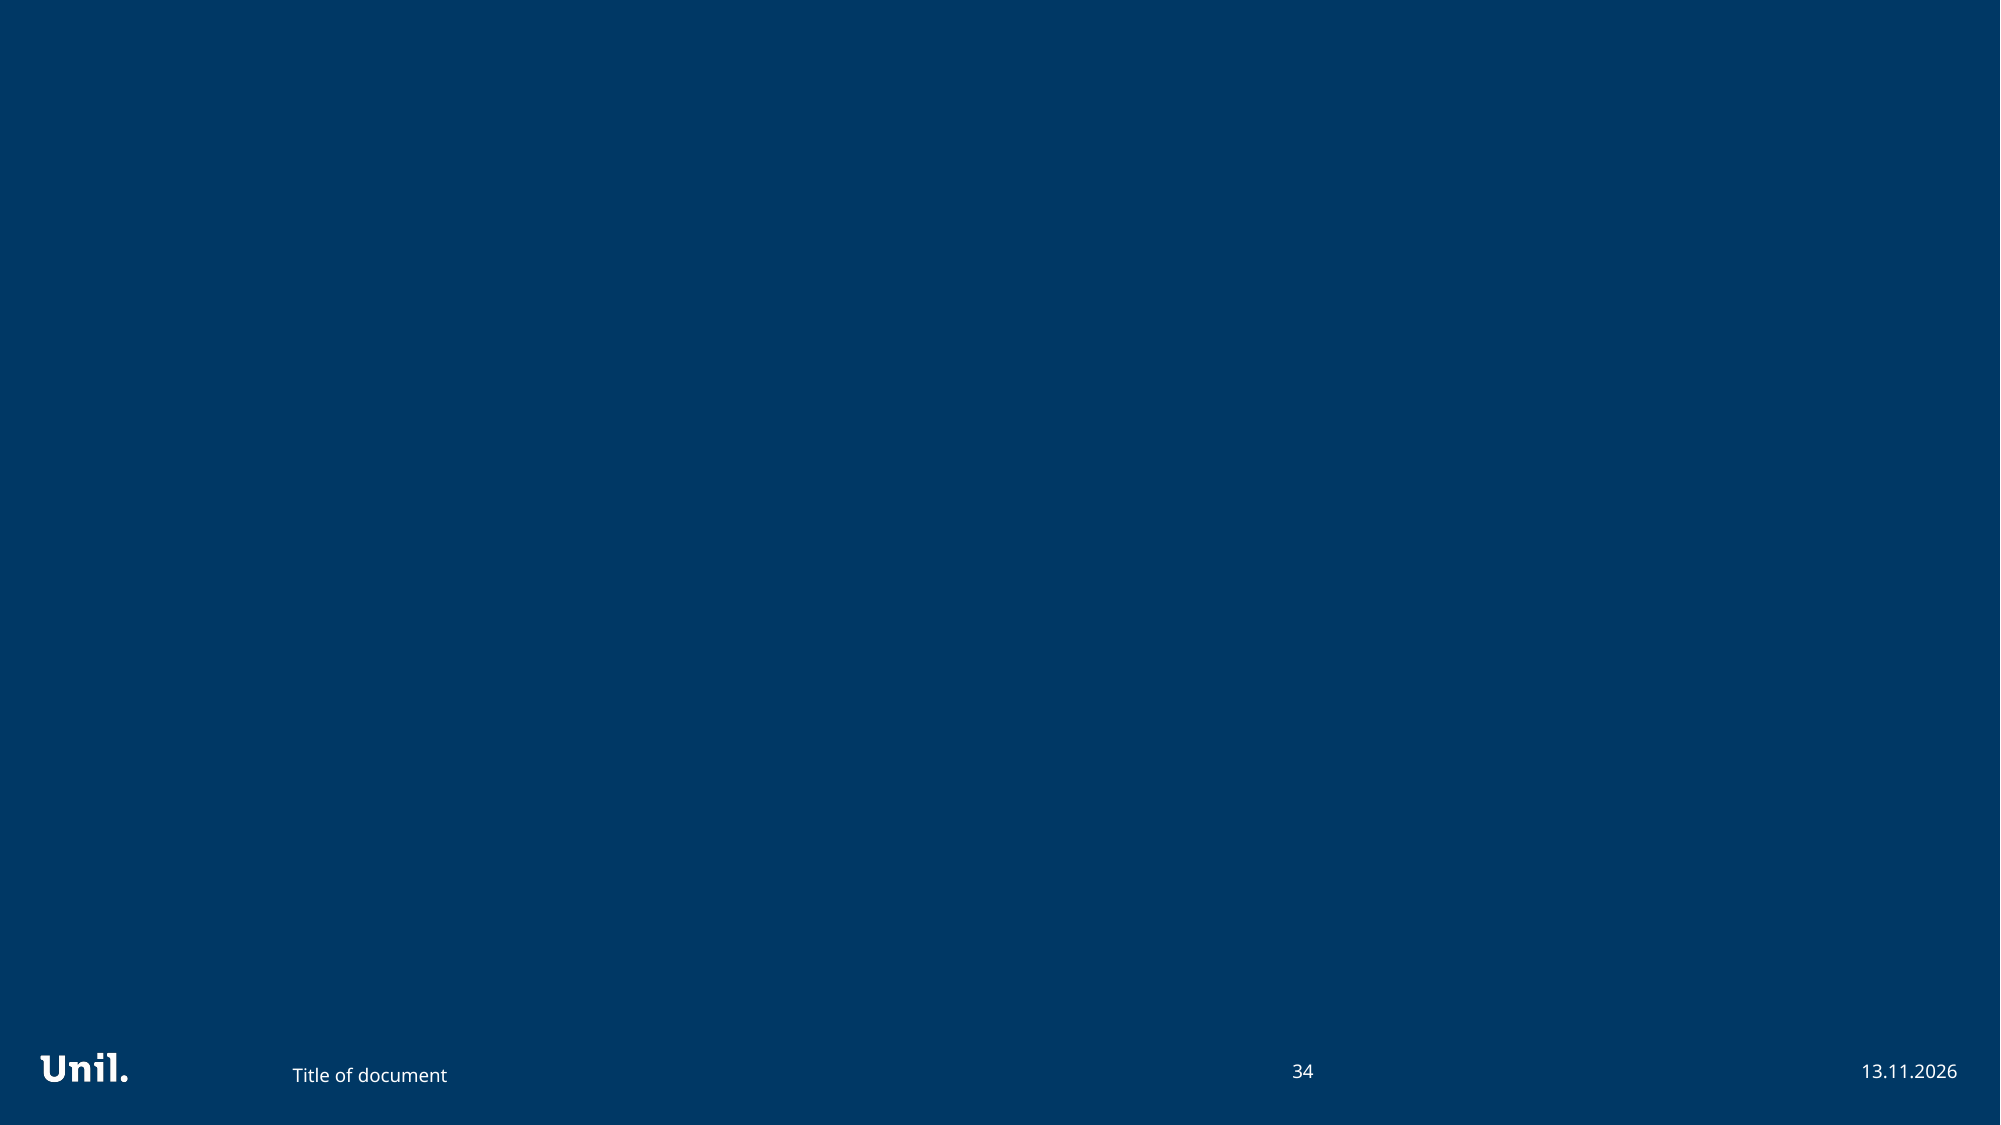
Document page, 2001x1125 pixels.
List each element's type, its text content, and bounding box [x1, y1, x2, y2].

picture [27, 1042, 141, 1095]
slide_number 34 [1250, 1037, 1355, 1086]
footer Title of document [292, 1011, 1048, 1087]
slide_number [1789, 1026, 1958, 1086]
